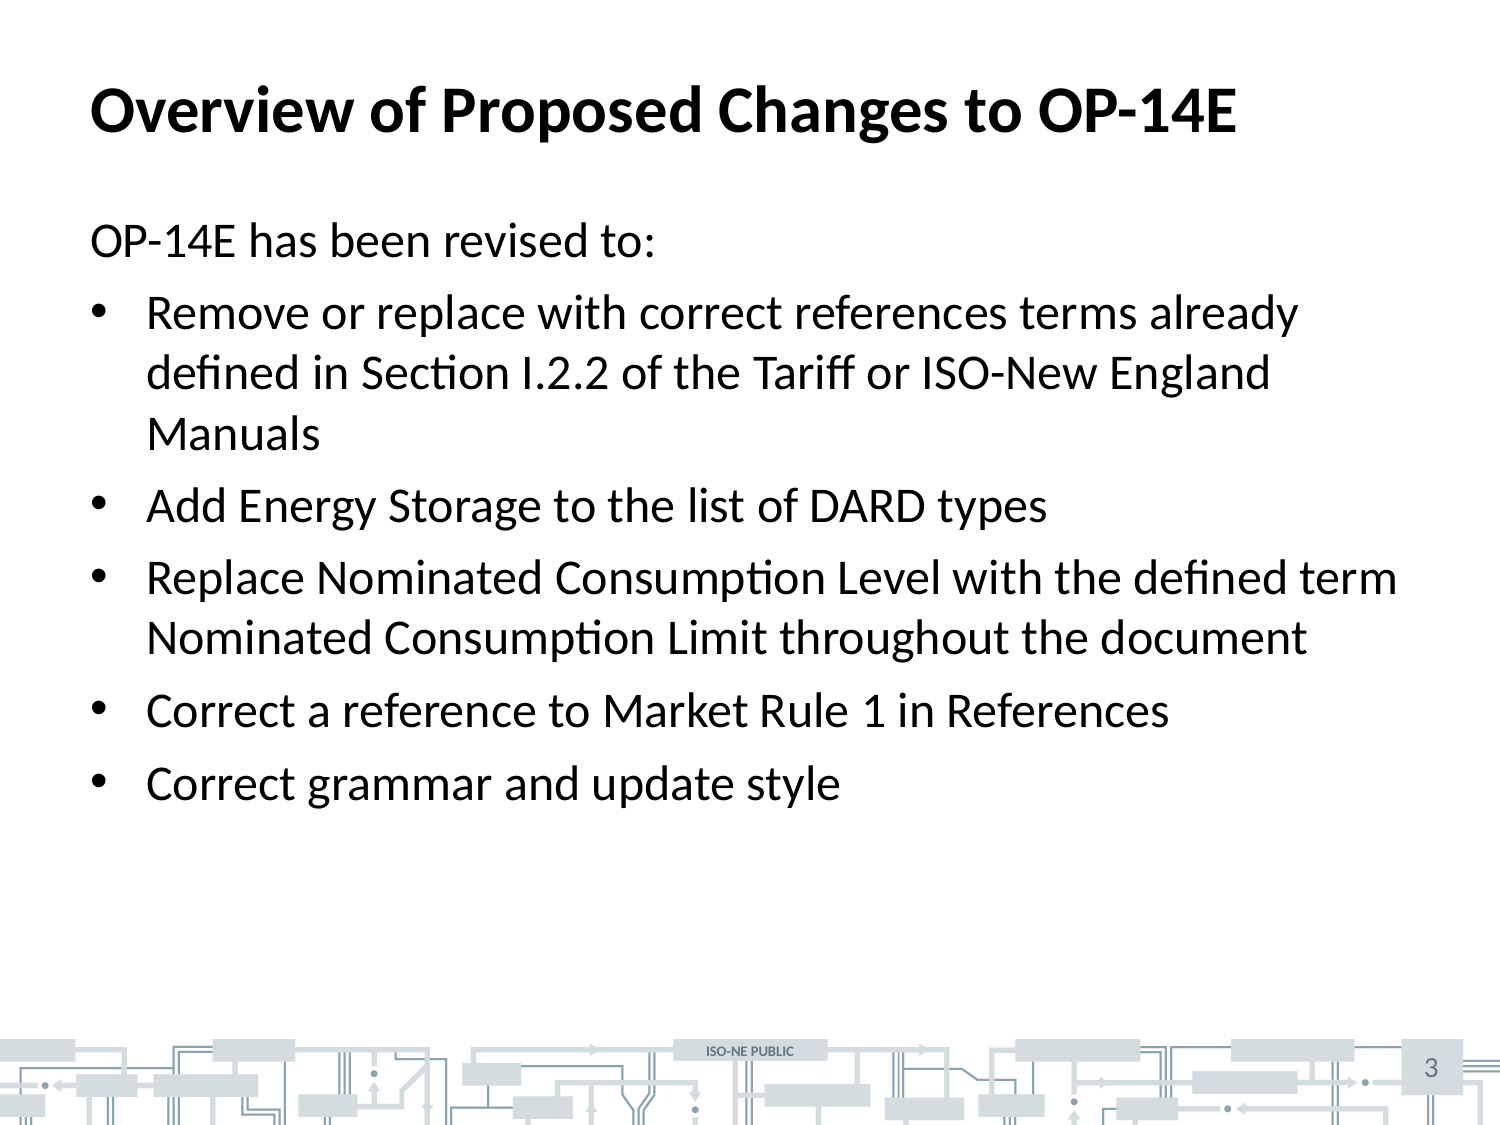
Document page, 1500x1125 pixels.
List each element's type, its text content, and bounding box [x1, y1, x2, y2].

title Overview of Proposed Changes to OP-14E [75, 12, 1425, 200]
slide_number 3 [1400, 1044, 1463, 1088]
list OP-14E has been revised to: Remove or replace with correct references terms already defined in Section I.2.2 of the Tariff or ISO-New England Manuals Add Energy Storage to the list of DARD types Replace Nominated Consumption Level with the defined term Nominated Consumption Limit throughout the document Correct a reference to Market Rule 1 in References Correct grammar and update style [75, 200, 1425, 1020]
picture [0, 1031, 1500, 1125]
